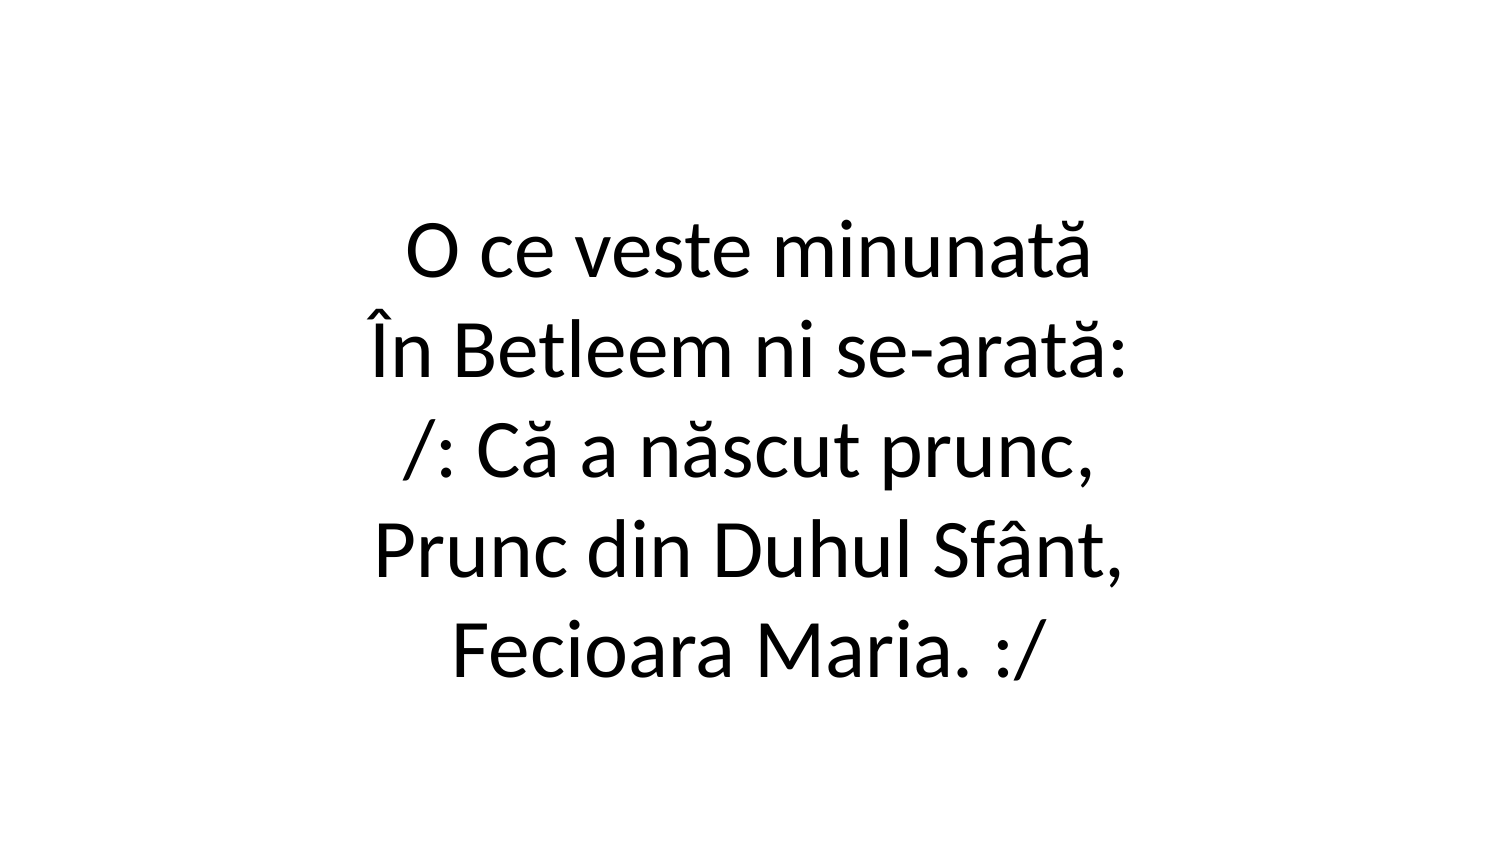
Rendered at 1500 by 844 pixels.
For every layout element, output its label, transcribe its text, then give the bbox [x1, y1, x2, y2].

text_box O ce veste minunată În Betleem ni se-arată: /: Că a născut prunc, Prunc din Duhul Sfânt, Fecioara Maria. :/ [354, 142, 1146, 702]
